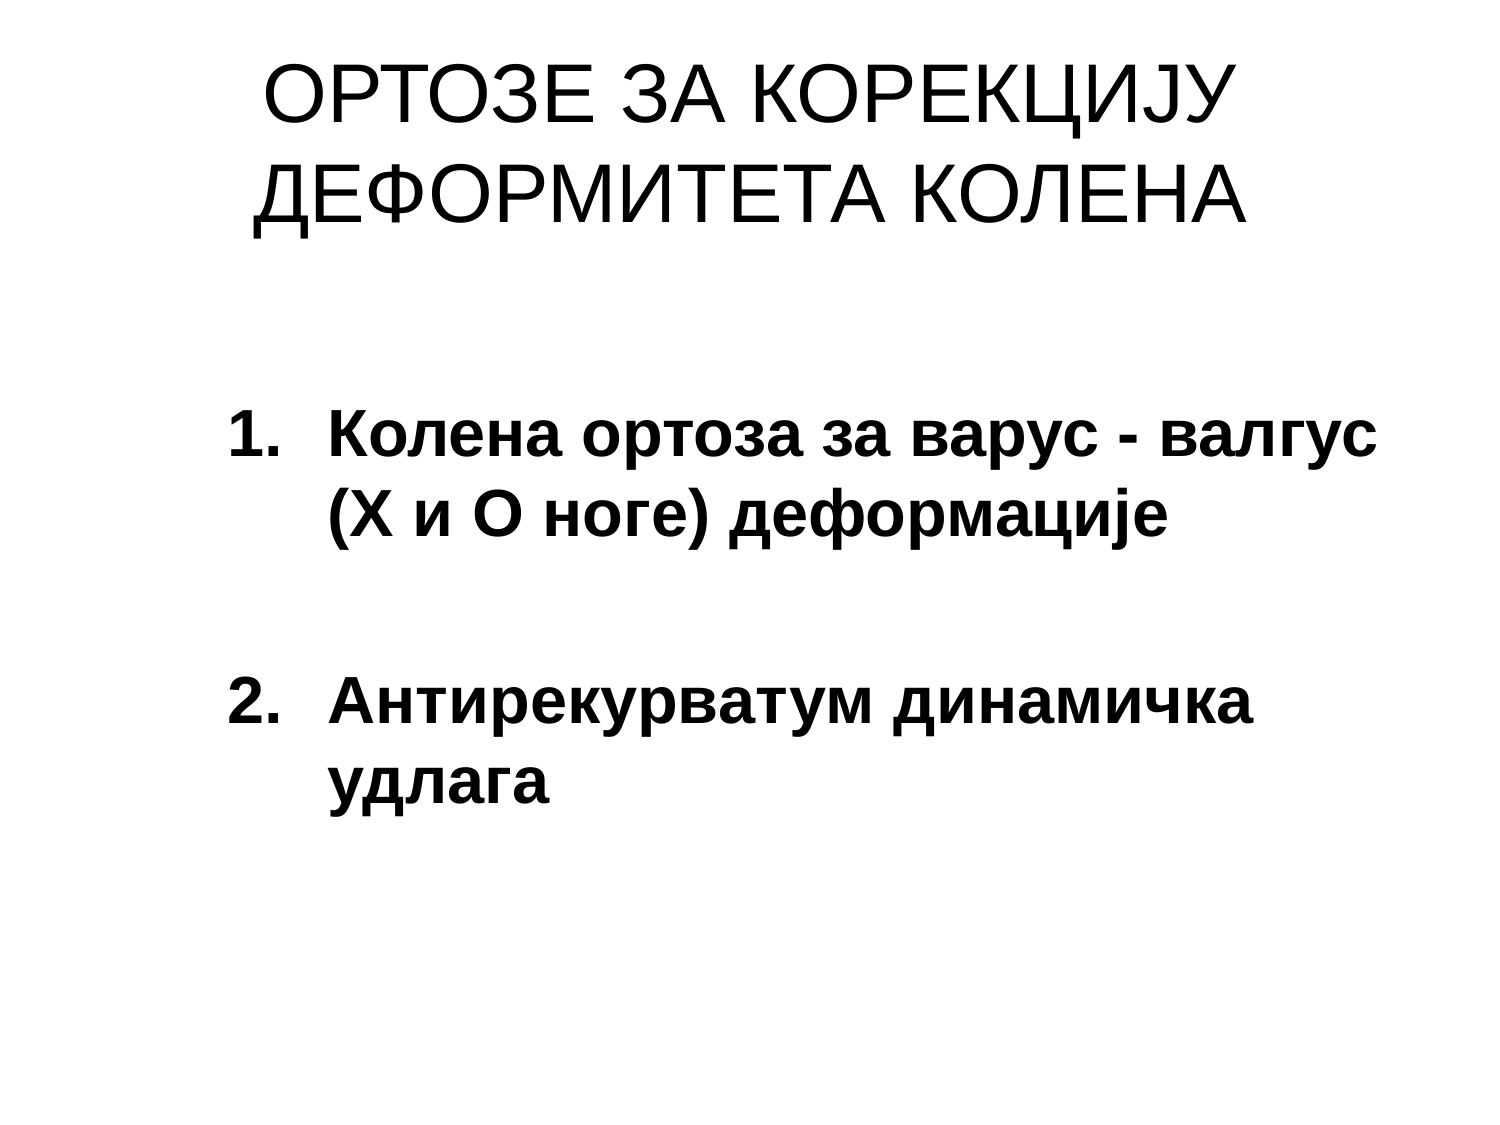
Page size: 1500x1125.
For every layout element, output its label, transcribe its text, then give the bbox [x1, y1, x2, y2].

list Колена ортоза за варус - валгус (X и О ноге) деформације Антирекурватум динамичка удлага [212, 382, 1438, 1000]
title ОРТОЗЕ ЗА КОРЕКЦИЈУ ДЕФОРМИТЕТА КОЛЕНА [75, 45, 1425, 233]
